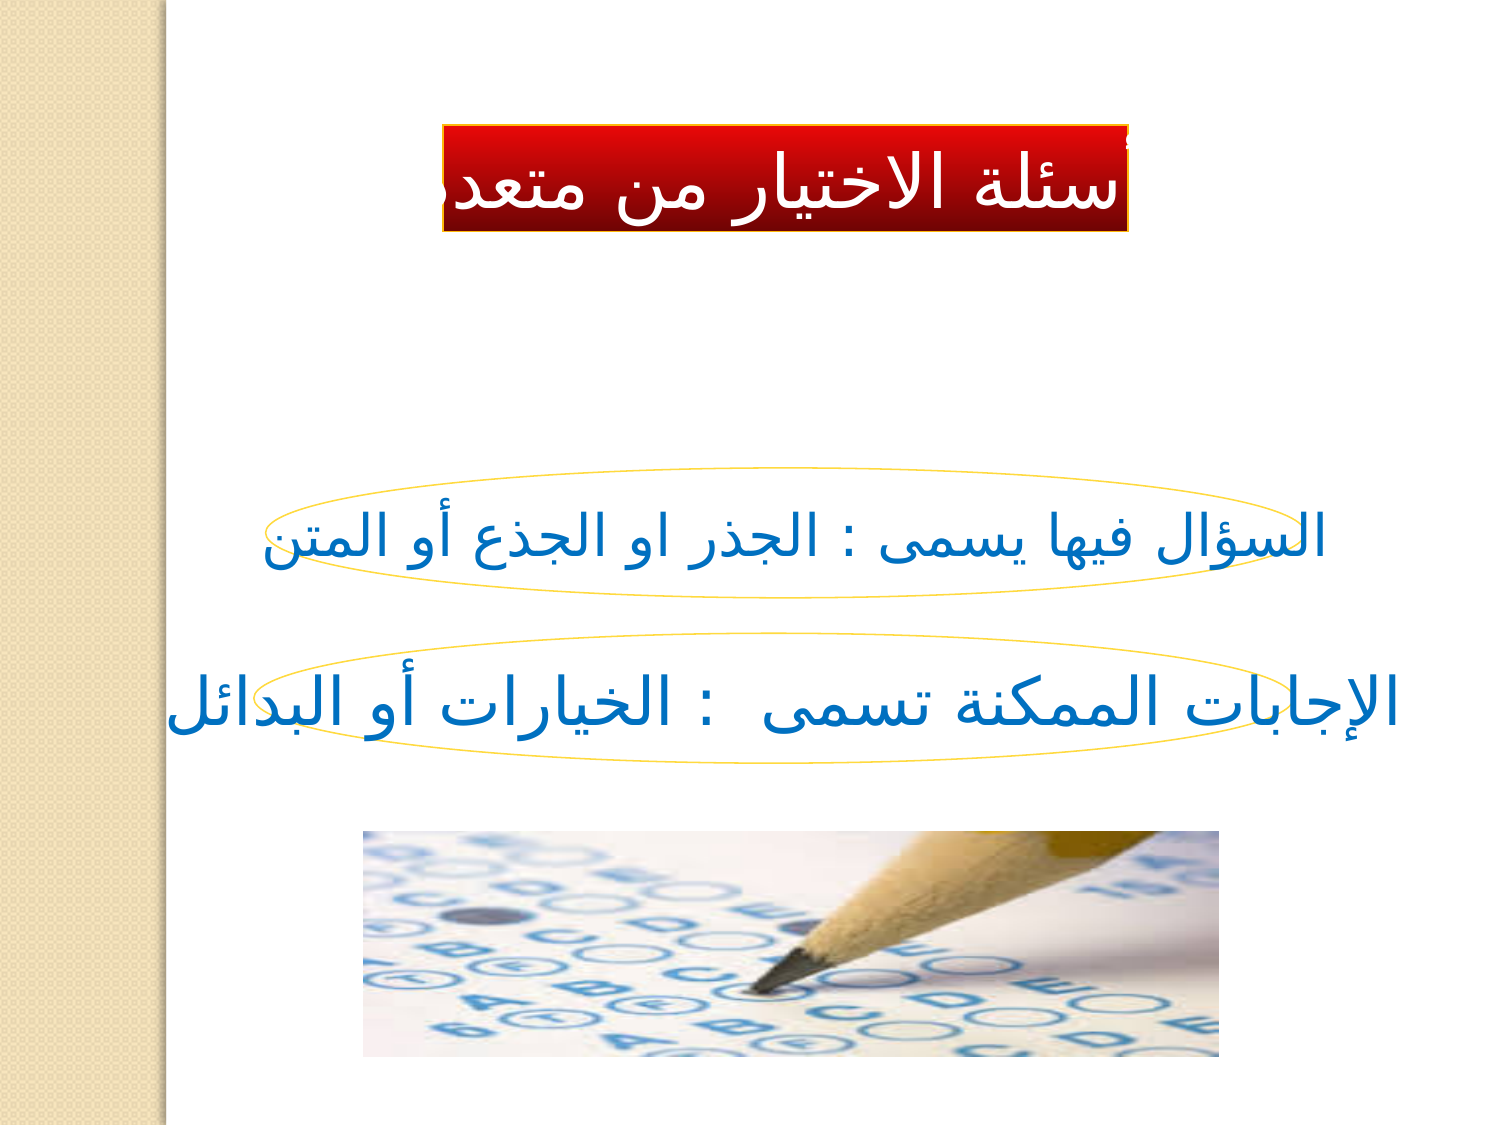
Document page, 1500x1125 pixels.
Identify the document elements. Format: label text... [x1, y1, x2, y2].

text_box أسئلة الاختيار من متعدد [442, 125, 1129, 232]
text_box الإجابات الممكنة تسمى : الخيارات أو البدائل [253, 633, 1294, 764]
picture [362, 831, 1219, 1058]
text_box السؤال فيها يسمى : الجذر او الجذع أو المتن [265, 467, 1306, 598]
